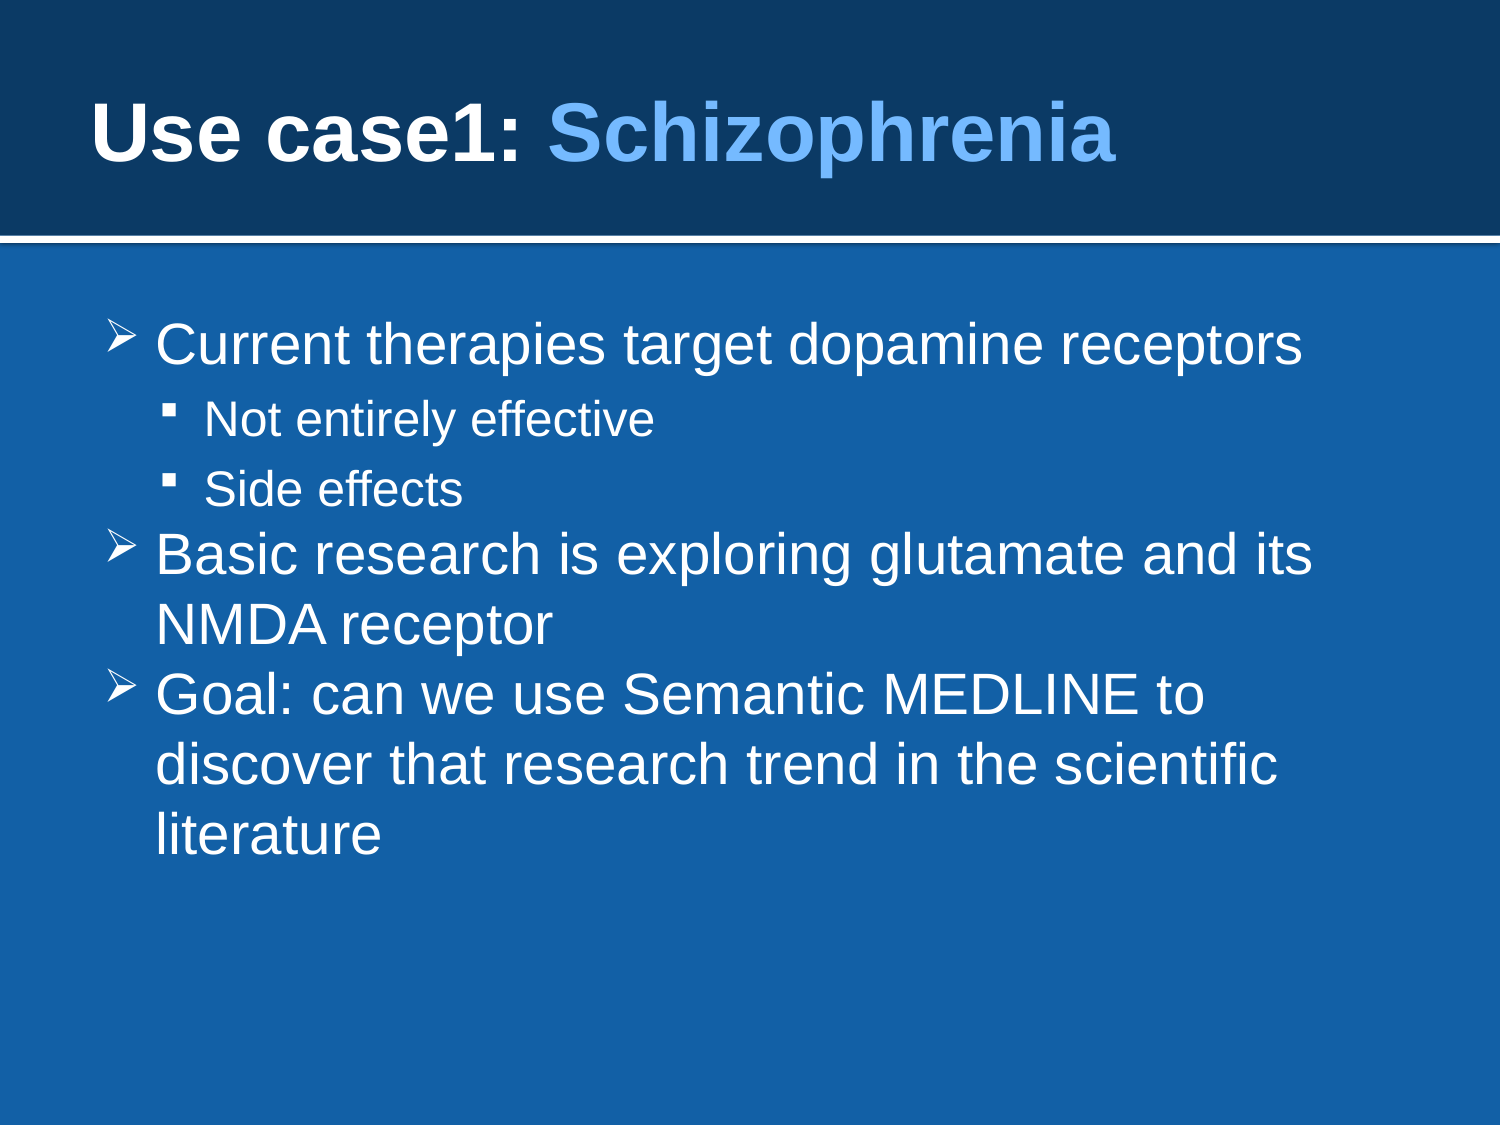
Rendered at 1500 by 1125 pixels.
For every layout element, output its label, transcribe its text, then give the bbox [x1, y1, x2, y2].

list Current therapies target dopamine receptors Not entirely effective Side effects Basic research is exploring glutamate and its NMDA receptor Goal: can we use Semantic MEDLINE to discover that research trend in the scientific literature [74, 290, 1426, 966]
title Use case1: Schizophrenia [75, 25, 1425, 231]
